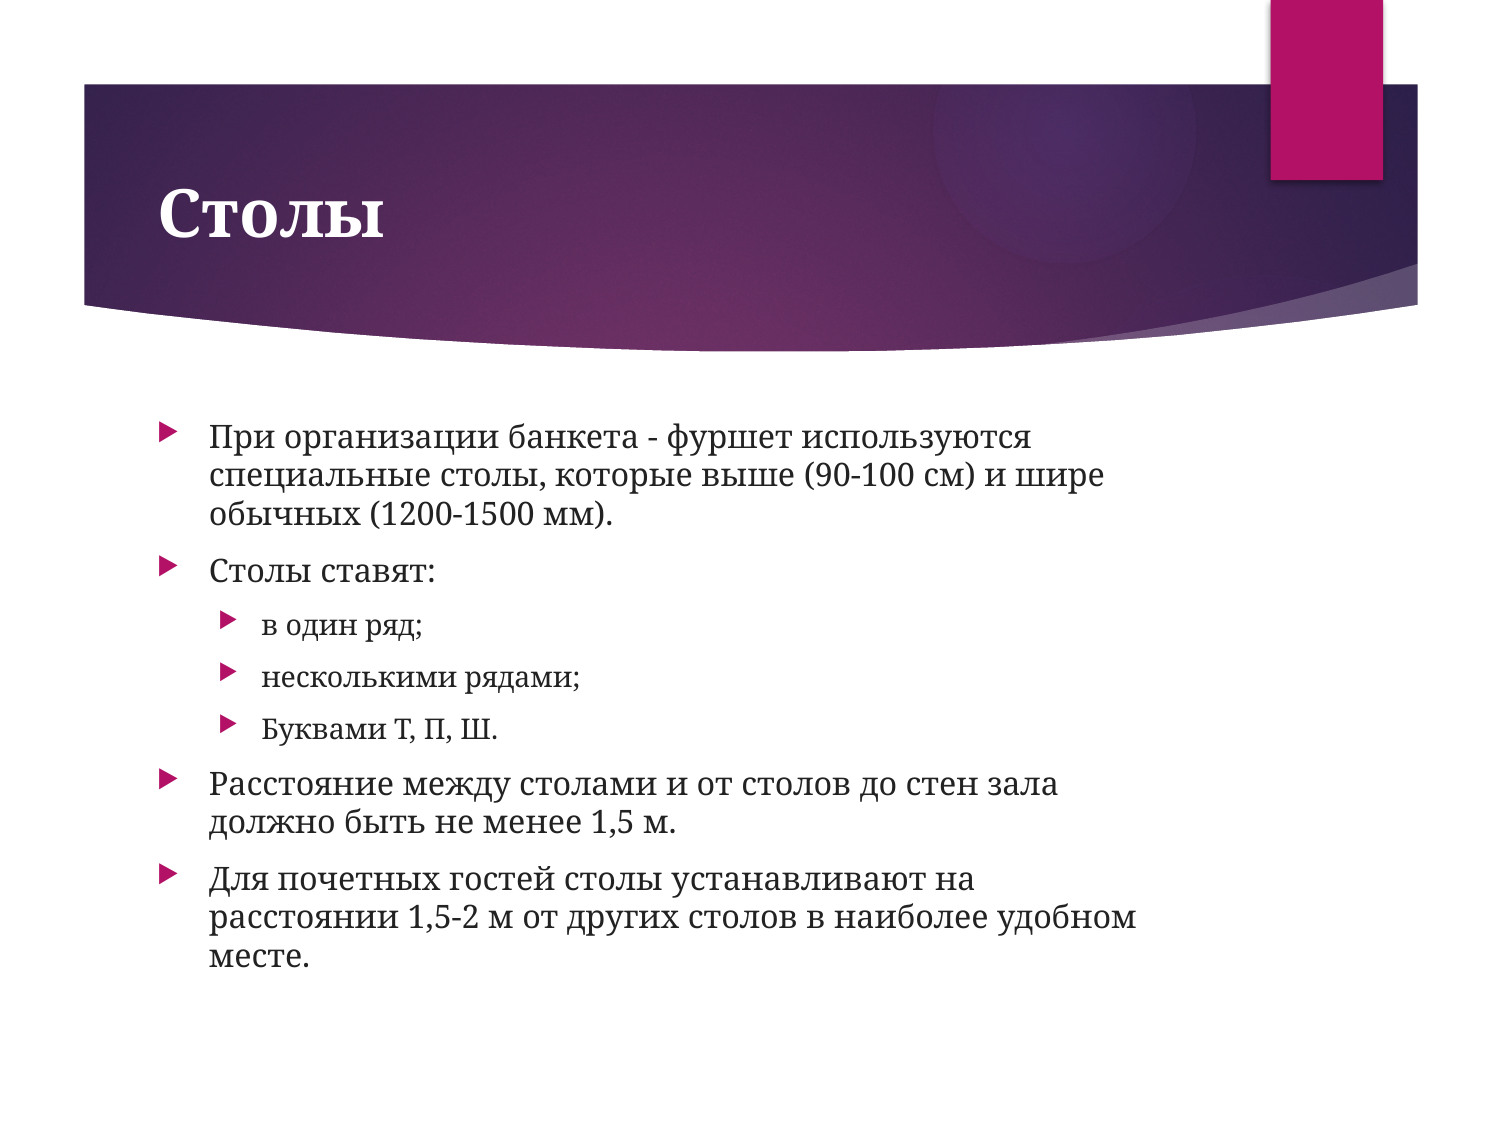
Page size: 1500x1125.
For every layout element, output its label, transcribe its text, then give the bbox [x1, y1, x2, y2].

title Столы [142, 152, 1183, 269]
list При организации банкета - фуршет используются специальные столы, которые выше (90-100 см) и шире обычных (1200-1500 мм). Столы ставят: в один ряд; несколькими рядами; Буквами Т, П, Ш. Расстояние между столами и от столов до стен зала должно быть не менее 1,5 м. Для почетных гостей столы устанавливают на расстоянии 1,5-2 м от других столов в наиболее удобном месте. [141, 408, 1183, 988]
